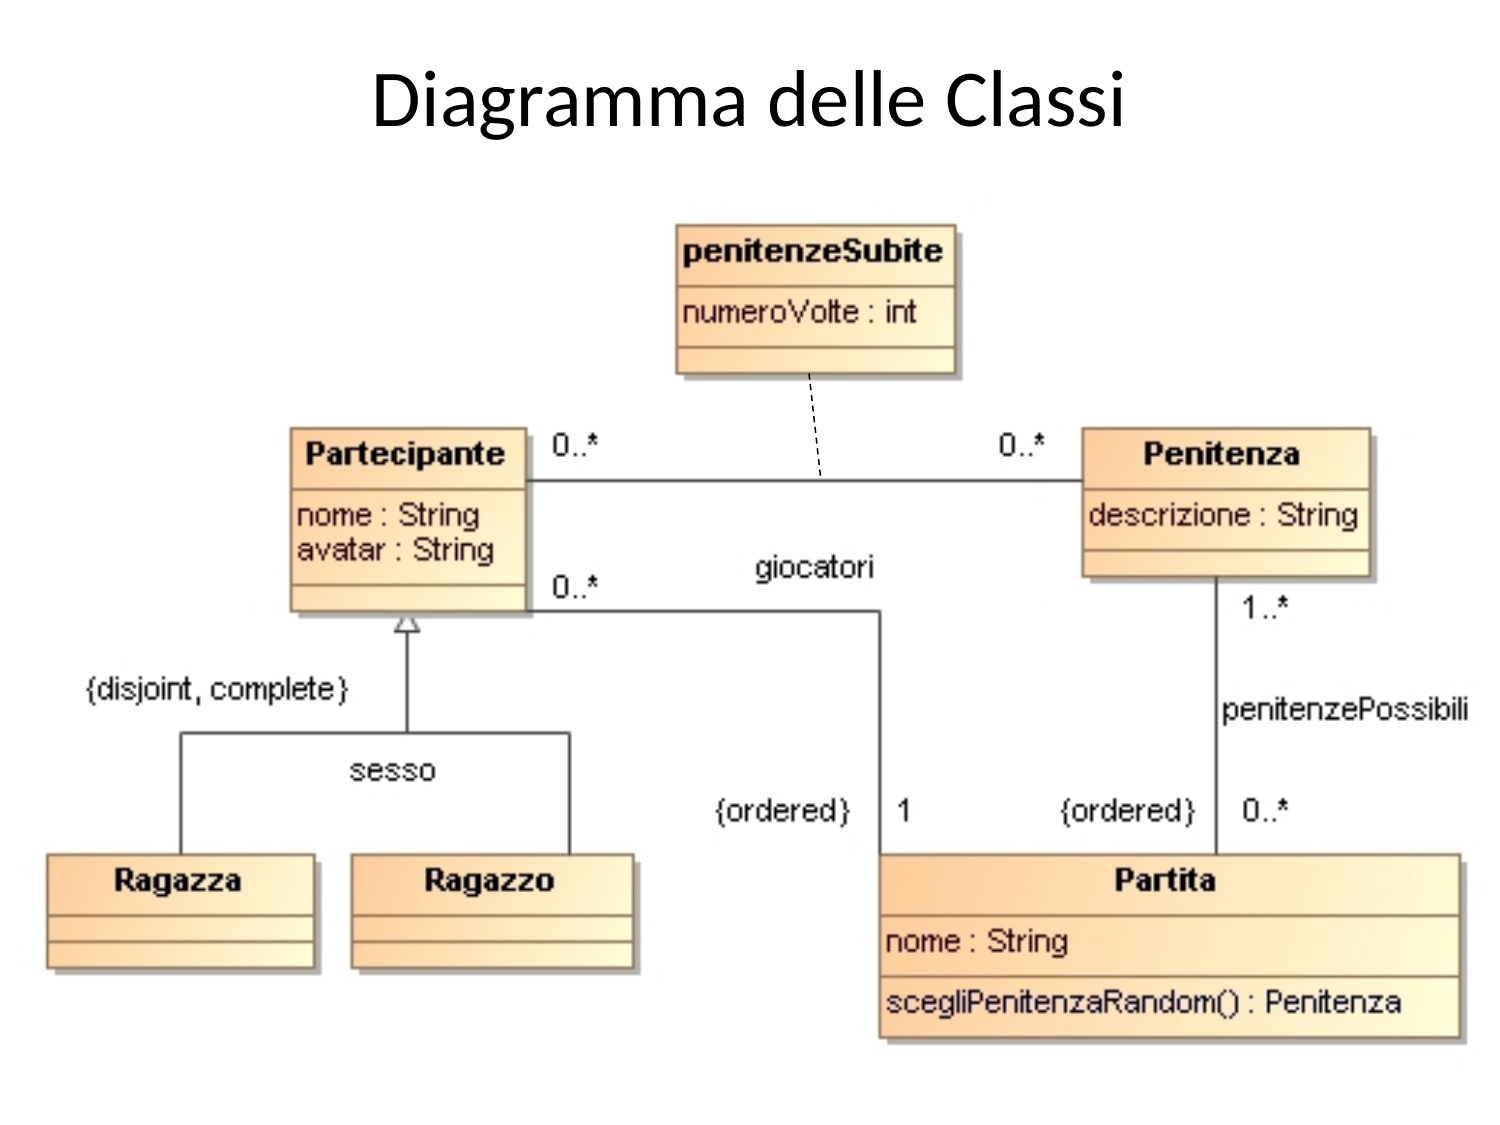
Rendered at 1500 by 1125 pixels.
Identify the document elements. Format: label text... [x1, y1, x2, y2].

text_box Diagramma delle Classi [74, 37, 1425, 150]
picture [18, 195, 1500, 1067]
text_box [761, 420, 869, 433]
